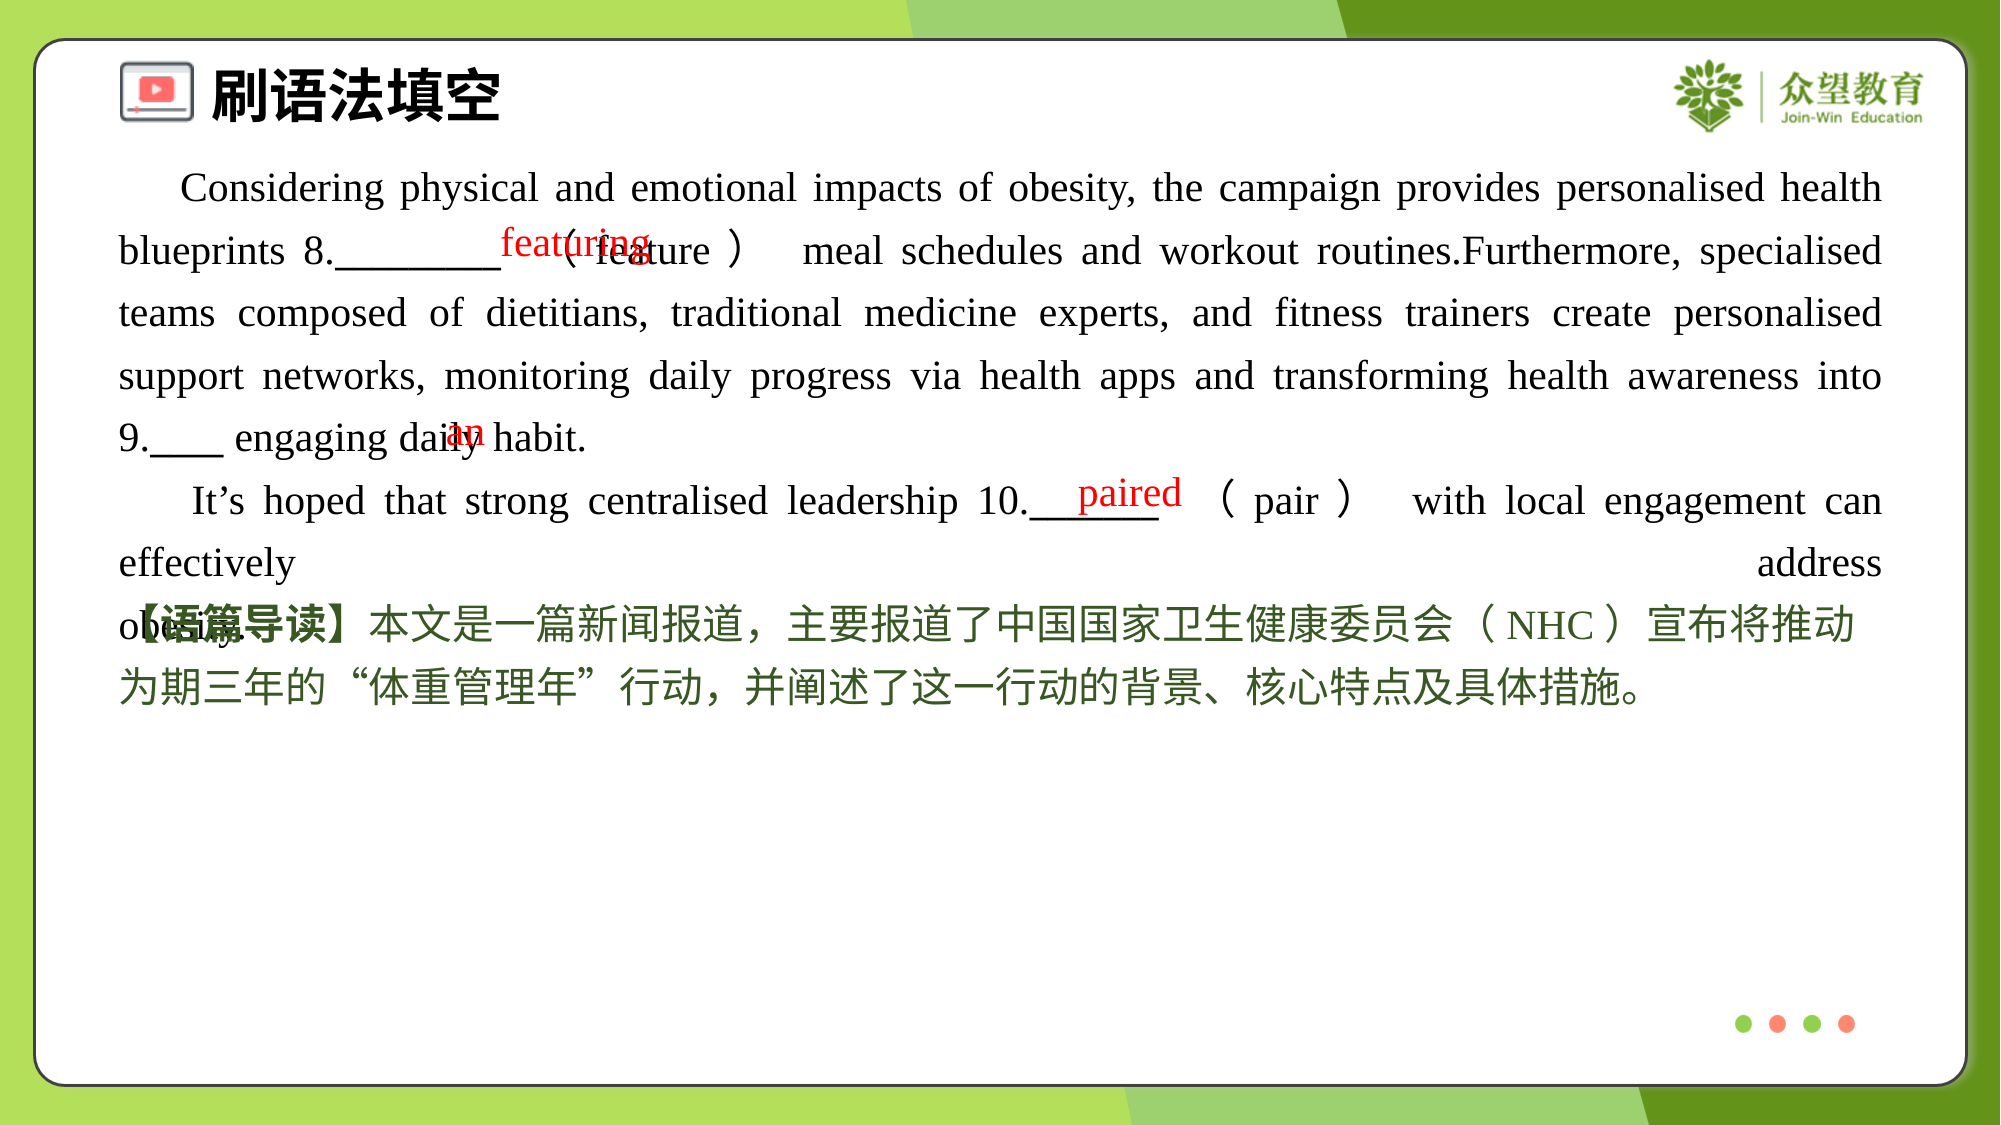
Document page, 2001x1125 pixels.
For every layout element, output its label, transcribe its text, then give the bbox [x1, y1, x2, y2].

text_box paired [1073, 451, 1187, 510]
picture [0, 0, 2000, 1125]
text_box Considering physical and emotional impacts of obesity, the campaign provides personalised health blueprints 8._________ （feature） meal schedules and workout routines.Furthermore, specialised teams composed of dietitians, traditional medicine experts, and fitness trainers create personalised support networks, monitoring daily progress via health apps and transforming health awareness into 9.____ engaging daily habit. It’s hoped that strong centralised leadership 10._______ （pair） with local engagement can effectively address obesity.#1.4 [118, 147, 1883, 579]
text_box an [441, 391, 490, 449]
text_box 【语篇导读】本文是一篇新闻报道，主要报道了中国国家卫生健康委员会（NHC）宣布将推动为期三年的“体重管理年”行动，并阐述了这一行动的背景、核心特点及具体措施。 [118, 585, 1883, 706]
text_box featuring [496, 201, 656, 260]
